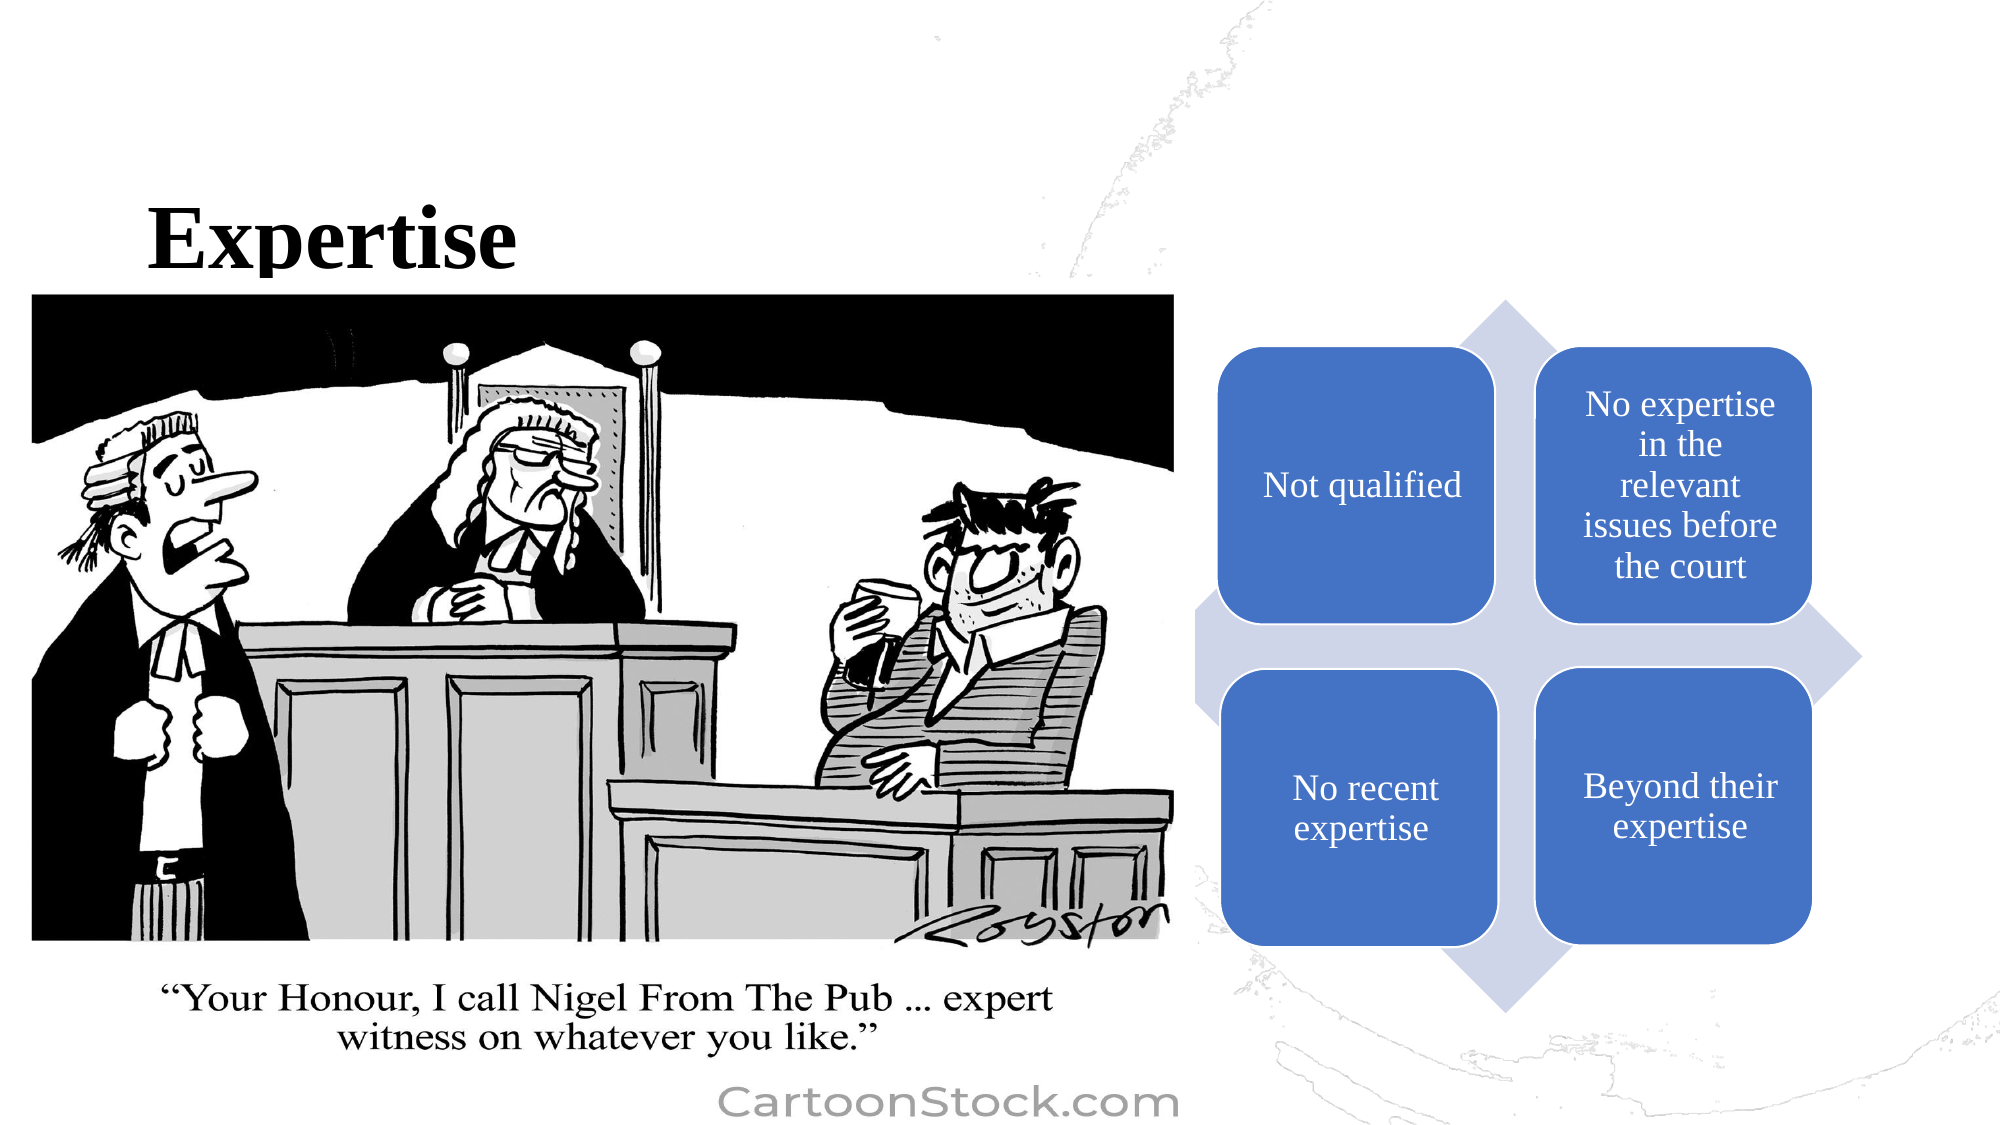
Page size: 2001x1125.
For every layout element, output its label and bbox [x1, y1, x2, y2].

picture [0, 0, 2000, 1125]
list [1195, 299, 1863, 1014]
